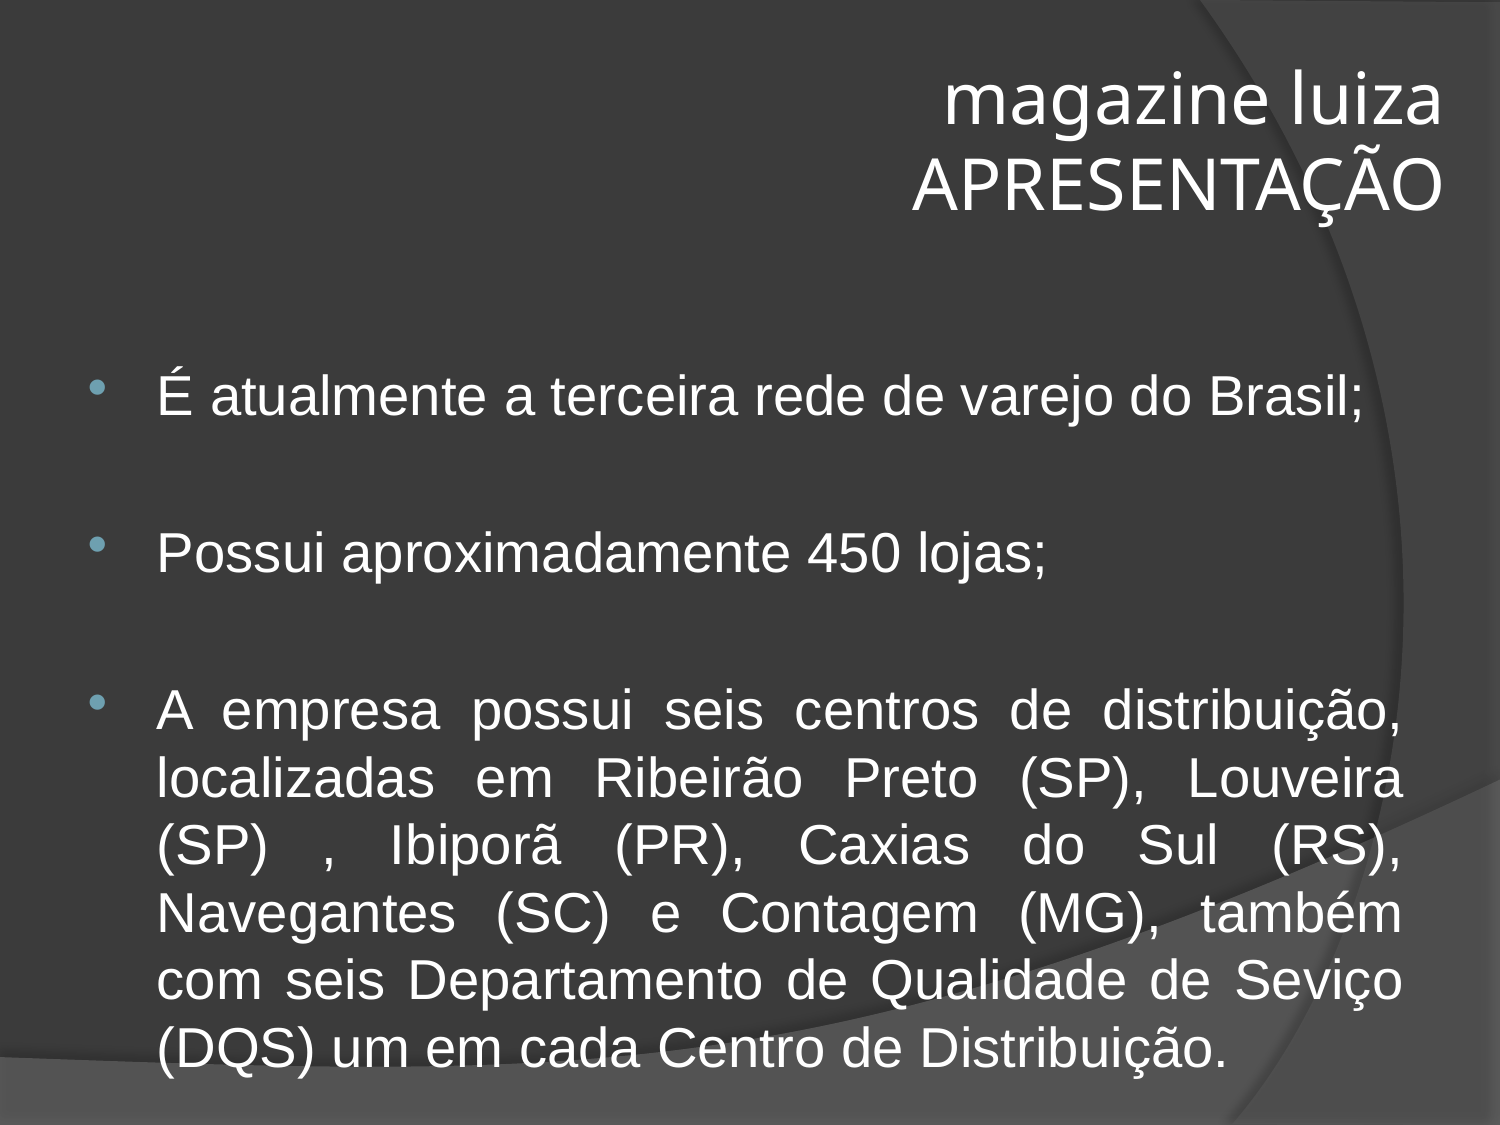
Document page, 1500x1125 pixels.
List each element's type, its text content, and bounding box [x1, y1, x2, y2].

title magazine luiza APRESENTAÇÃO [228, 45, 1454, 233]
list É atualmente a terceira rede de varejo do Brasil; Possui aproximadamente 450 lojas; A empresa possui seis centros de distribuição, localizadas em Ribeirão Preto (SP), Louveira (SP) , Ibiporã (PR), Caxias do Sul (RS), Navegantes (SC) e Contagem (MG), também com seis Departamento de Qualidade de Seviço (DQS) um em cada Centro de Distribuição. [75, 351, 1418, 1102]
